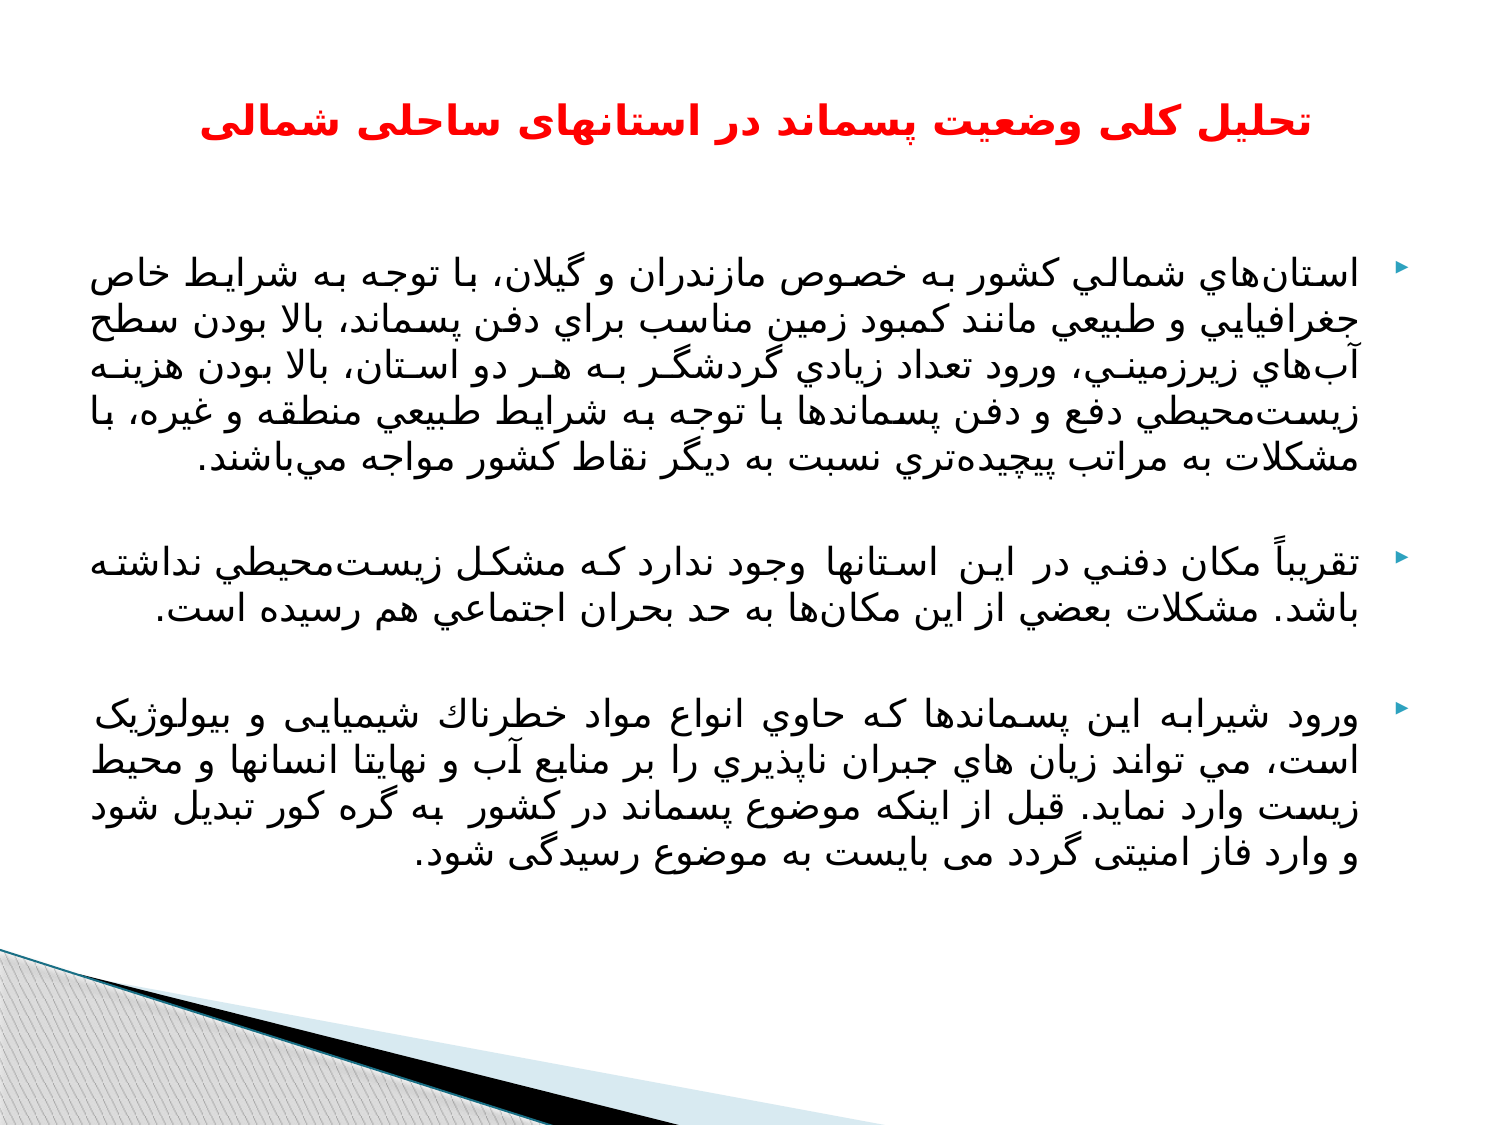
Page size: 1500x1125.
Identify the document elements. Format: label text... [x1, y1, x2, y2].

title تحلیل کلی وضعیت پسماند در استانهای ساحلی شمالی [87, 37, 1425, 187]
list استان‌هاي شمالي كشور به ‌خصوص مازندران و گيلان، با توجه به شرايط خاص جغرافيايي و طبيعي مانند كمبود زمين مناسب براي دفن پسماند، بالا بودن سطح آب‌هاي زيرزميني، ورود تعداد زيادي گردشگر به هر دو استان، بالا بودن هزينه زيست‌محيطي دفع و دفن پسماندها با توجه به شرايط طبيعي منطقه و غيره، با مشكلات به مراتب پيچيده‌تري نسبت به ديگر نقاط كشور مواجه مي‌باشند. تقريباً مكان دفني در این استانها وجود ندارد كه مشكل زيست‌محيطي نداشته باشد. مشكلات بعضي از اين مكان‌ها به حد بحران اجتماعي هم رسيده است. ورود شيرابه اين پسماندها كه حاوي انواع مواد خطرناك شیميایی و بیولوژیک است، مي تواند زيان هاي جبران ناپذيري را بر منابع آب و نهایتا انسانها و محیط زیست وارد نماید. قبل از اینکه موضوع پسماند در کشور به گره کور تبدیل شود و وارد فاز امنیتی گردد می بایست به موضوع رسیدگی شود. [75, 187, 1425, 930]
